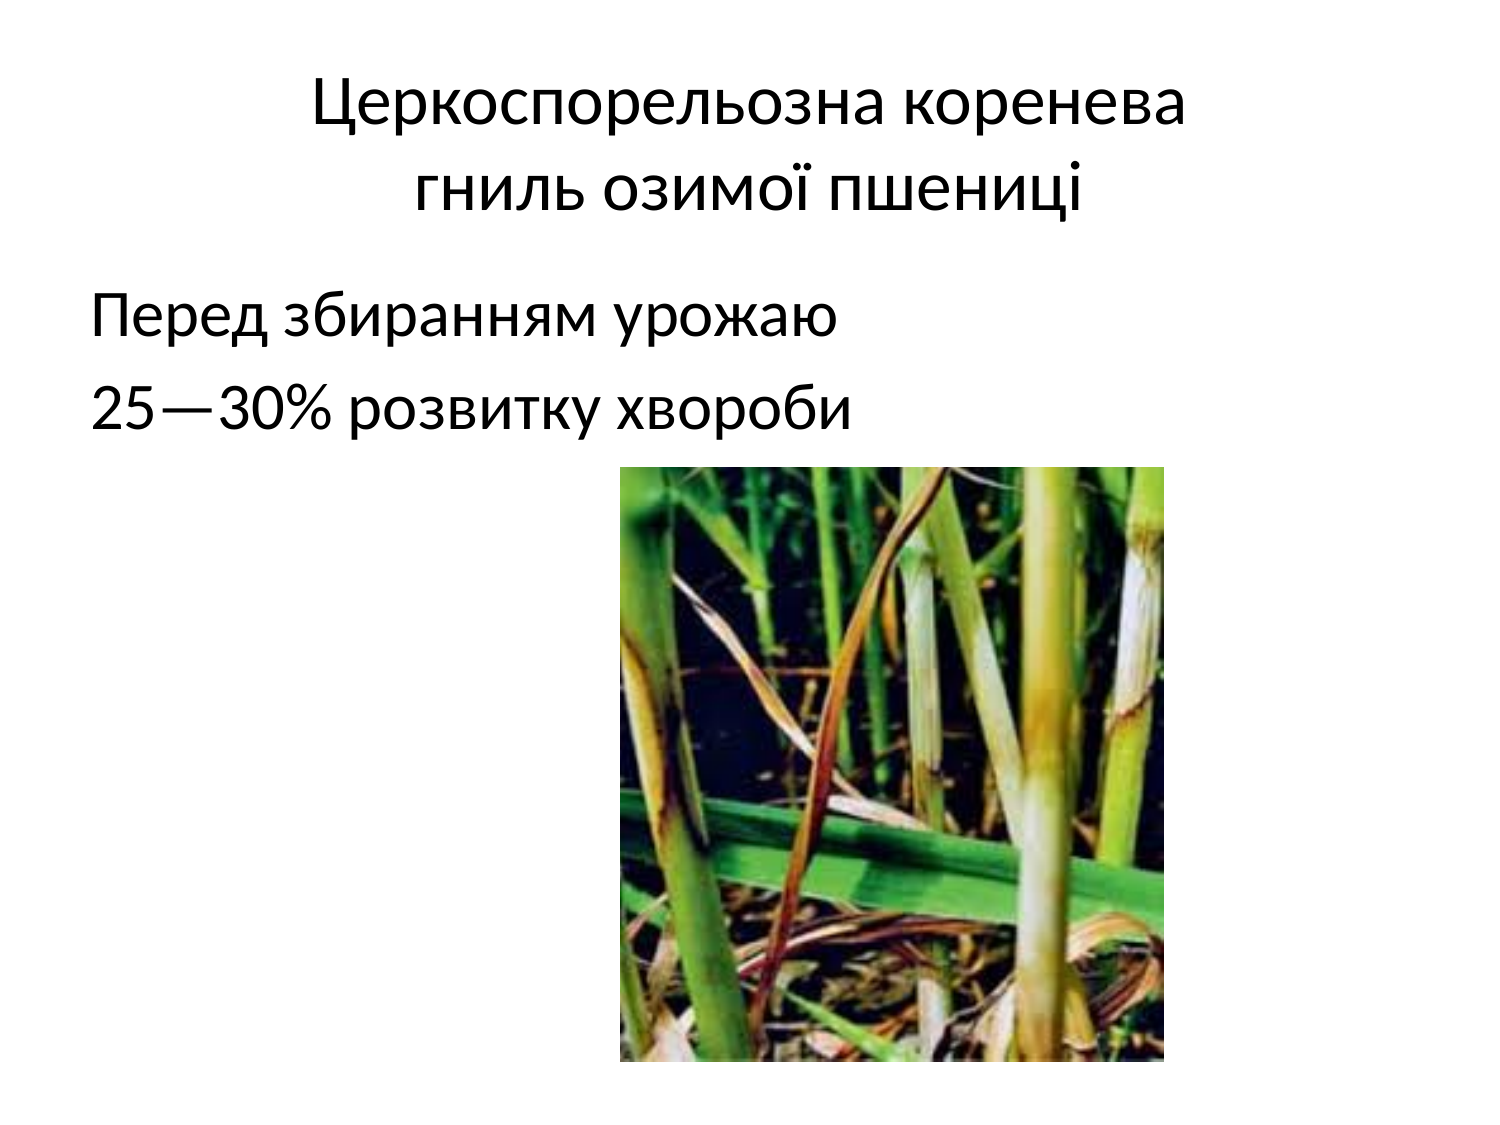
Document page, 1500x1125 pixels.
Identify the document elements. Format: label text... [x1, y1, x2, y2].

title Церкоспорельозна коренева гниль озимої пшениці [75, 45, 1425, 233]
list Перед збиранням урожаю 25—30% розвитку хвороби [75, 262, 1425, 1005]
picture [619, 467, 1164, 1063]
